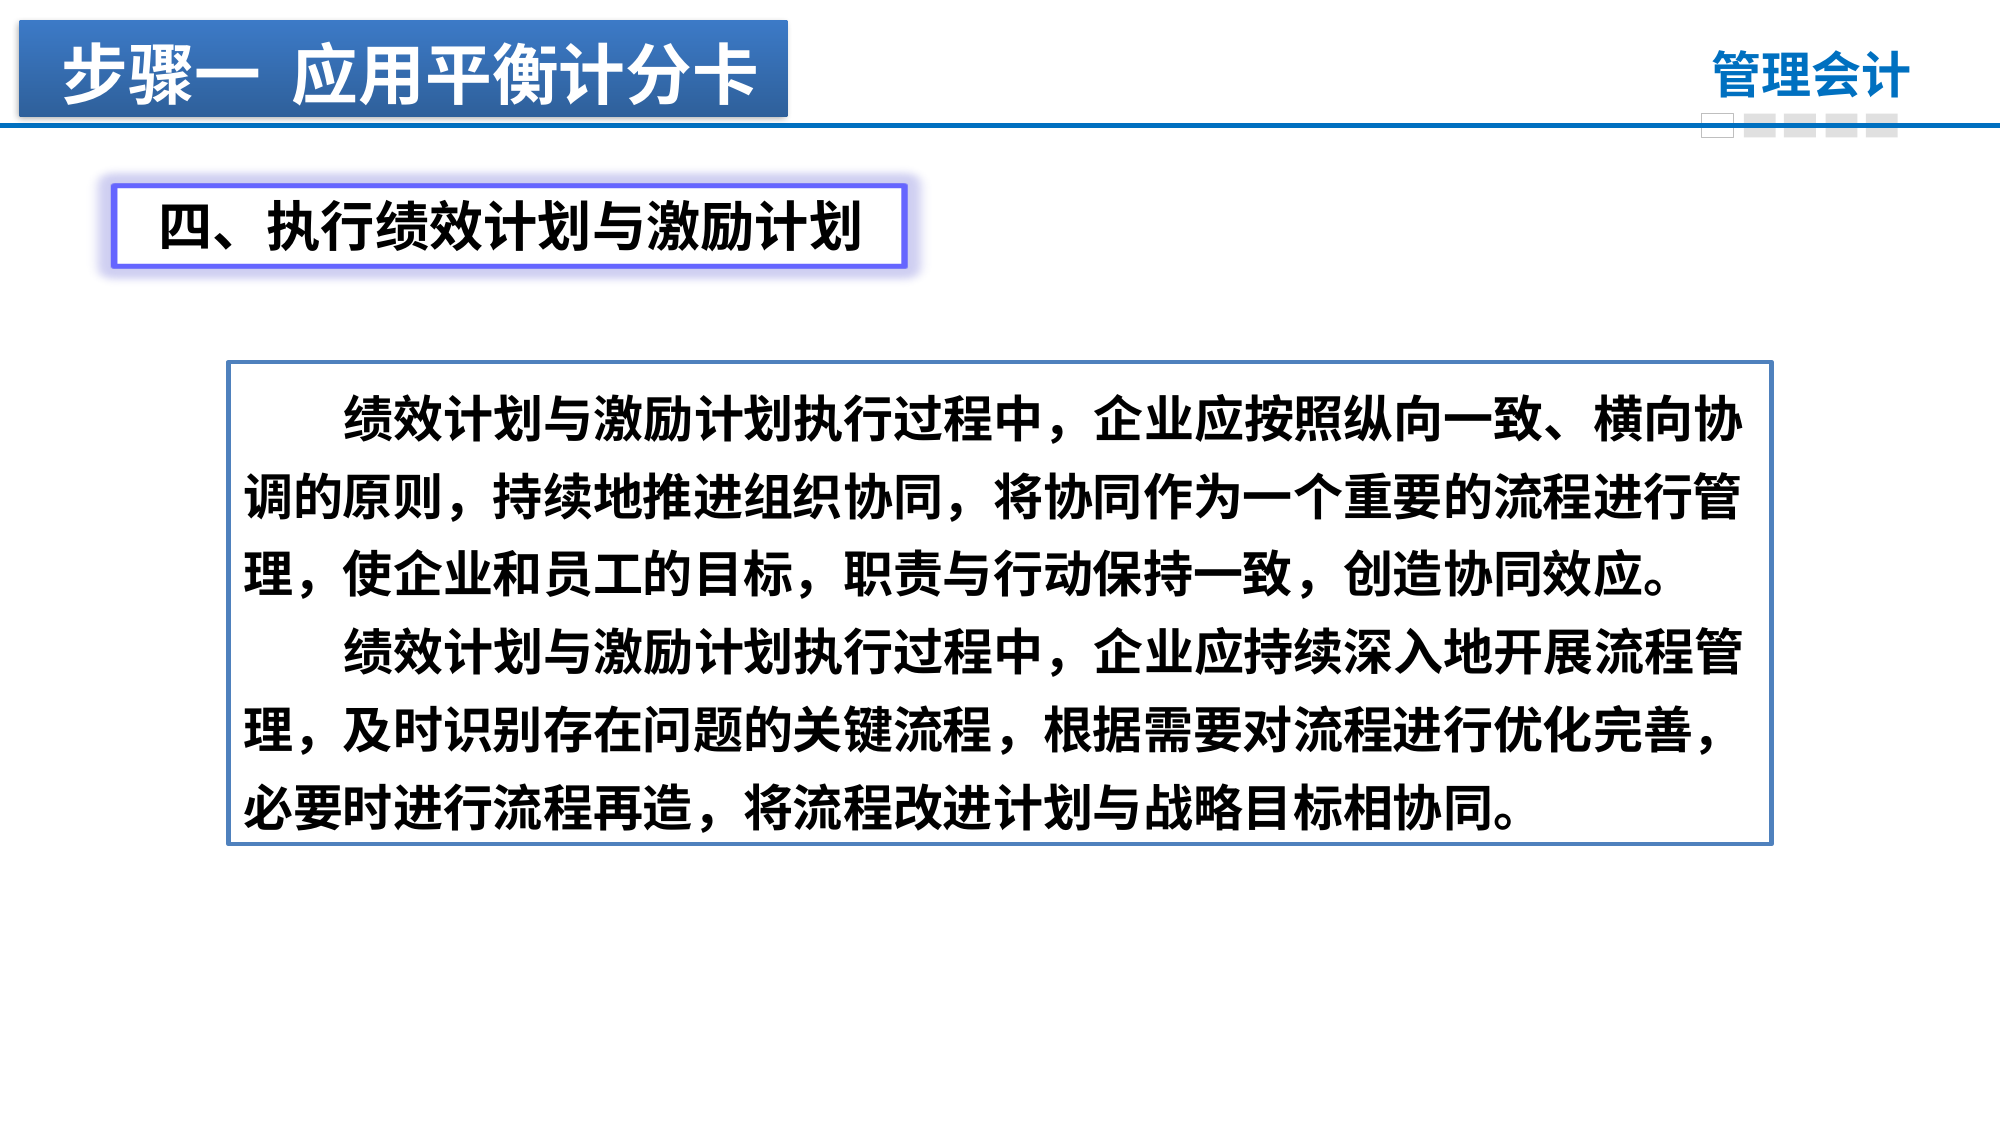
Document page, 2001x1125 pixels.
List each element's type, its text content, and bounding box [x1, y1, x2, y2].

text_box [19, 20, 788, 122]
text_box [78, 158, 942, 294]
text_box 绩效计划与激励计划执行过程中，企业应按照纵向一致、横向协调的原则，持续地推进组织协同，将协同作为一个重要的流程进行管理，使企业和员工的目标，职责与行动保持一致，创造协同效应。 绩效计划与激励计划执行过程中，企业应持续深入地开展流程管理，及时识别存在问题的关键流程，根据需要对流程进行优化完善，必要时进行流程再造，将流程改进计划与战略目标相协同。 [226, 360, 1774, 846]
